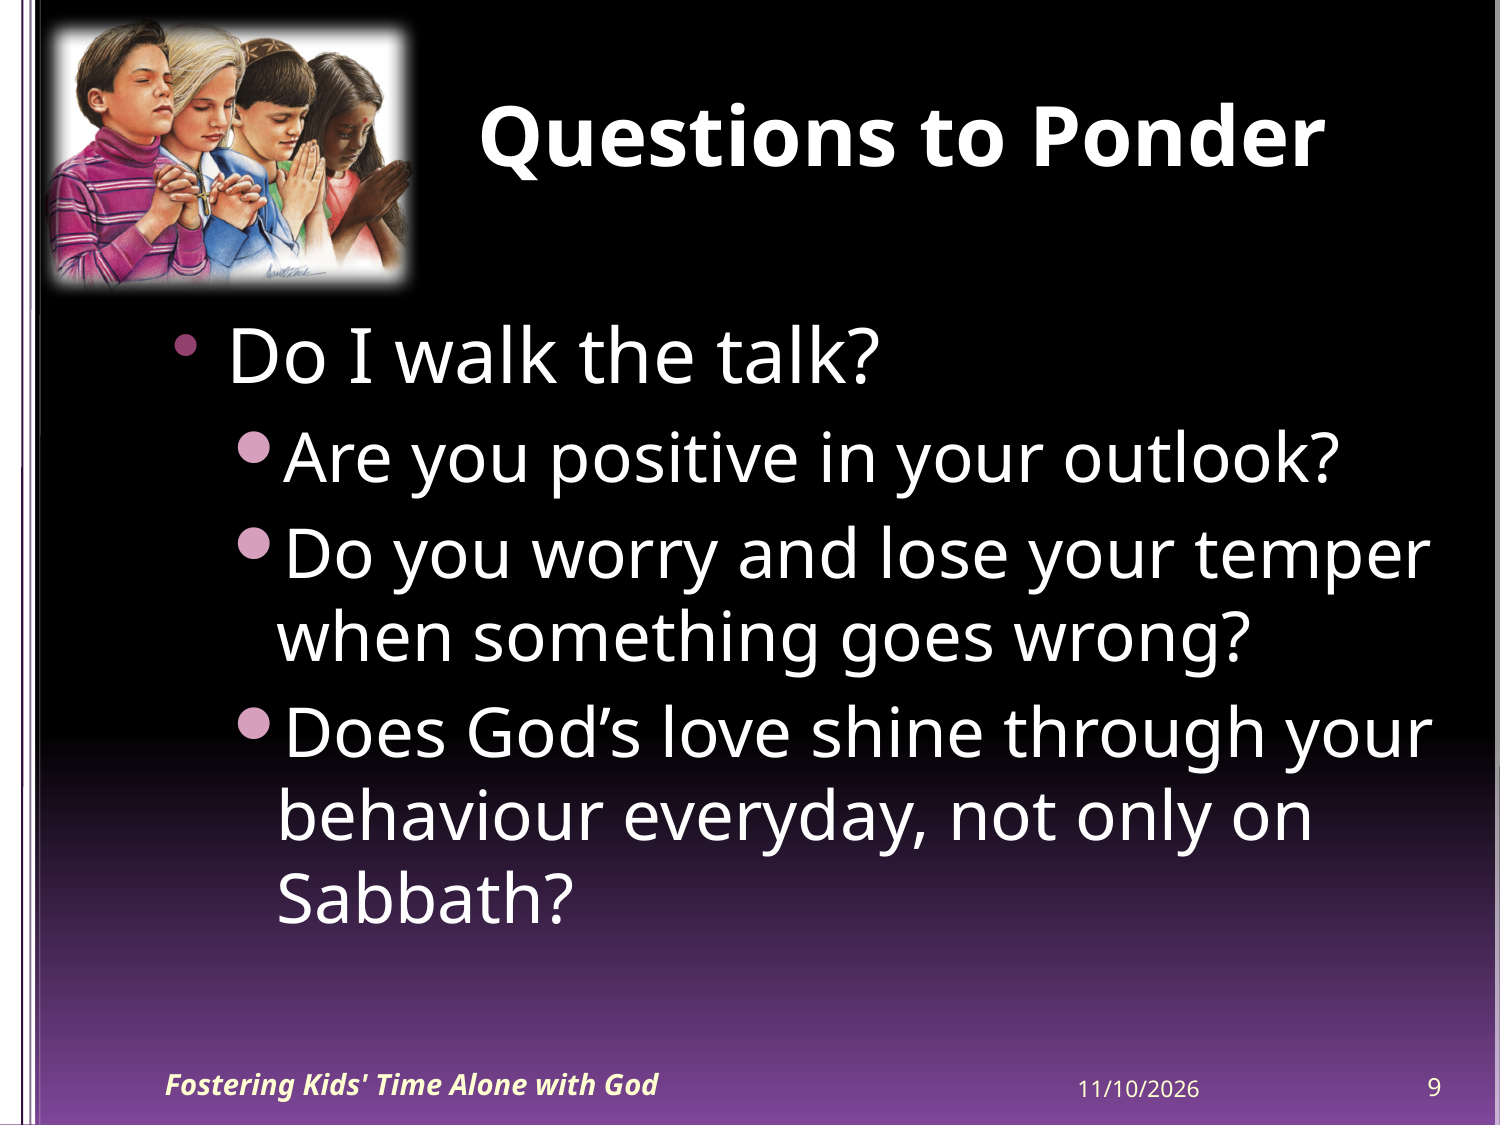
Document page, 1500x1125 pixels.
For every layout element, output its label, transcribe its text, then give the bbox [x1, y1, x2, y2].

picture [48, 23, 411, 289]
title Questions to Ponder [462, 37, 1450, 229]
footer Fostering Kids' Time Alone with God [150, 1053, 1063, 1114]
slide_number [1063, 1053, 1412, 1114]
slide_number 9 [1412, 1053, 1488, 1114]
list Do I walk the talk? Are you positive in your outlook? Do you worry and lose your temper when something goes wrong? Does God’s love shine through your behaviour everyday, not only on Sabbath? [150, 299, 1450, 1053]
